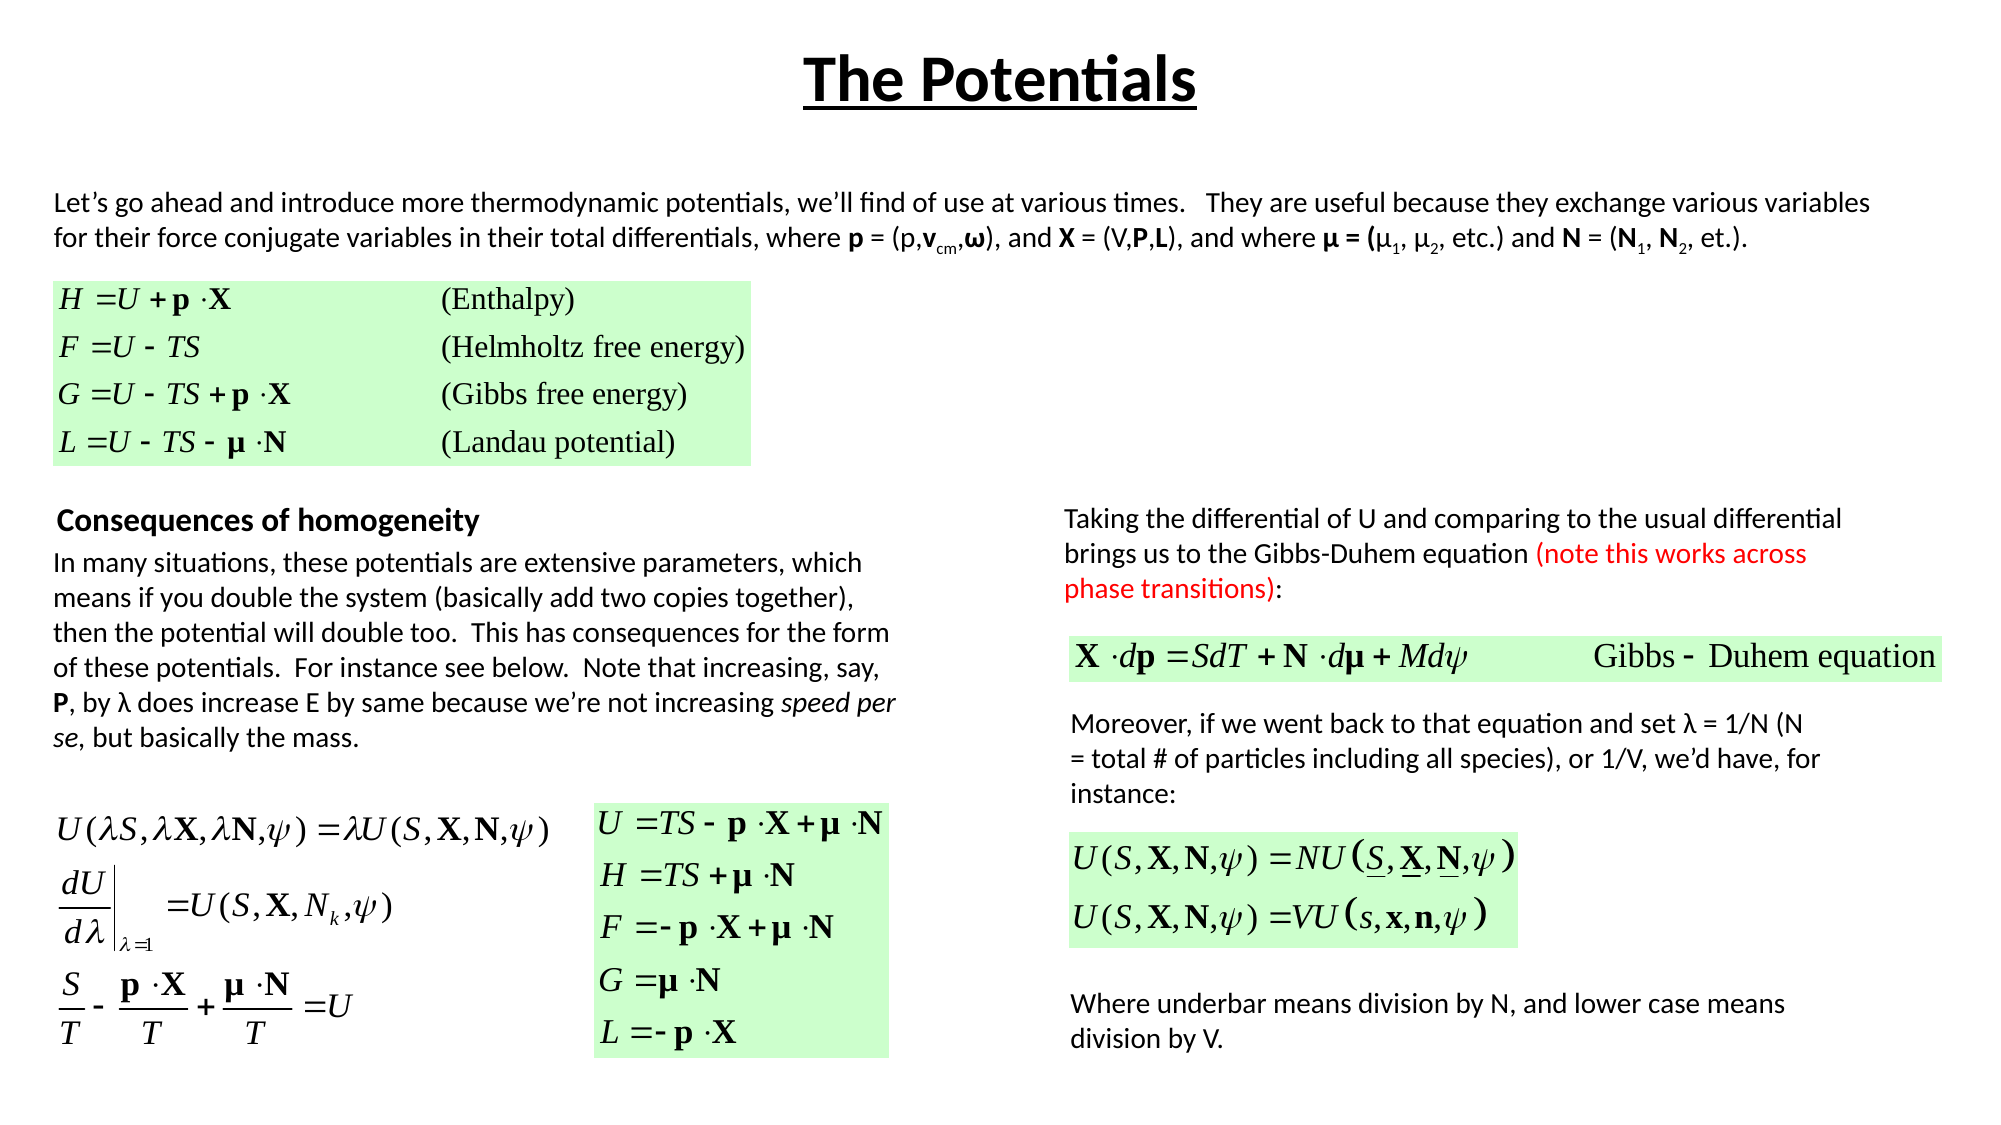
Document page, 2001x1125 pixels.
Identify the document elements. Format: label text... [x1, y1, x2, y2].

text_box Where underbar means division by N, and lower case means division by V. [1055, 977, 1839, 1063]
text_box Consequences of homogeneity [42, 490, 496, 535]
text_box The Potentials [681, 12, 1318, 124]
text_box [1069, 635, 1943, 683]
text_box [1069, 832, 1518, 949]
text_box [593, 802, 889, 1058]
text_box Let’s go ahead and introduce more thermodynamic potentials, we’ll find of use at various times. They are useful because they exchange various variables for their force conjugate variables in their total differentials, where p = (p,vcm,ω), and X = (V,P,L), and where μ = (μ1, μ2, etc.) and N = (N1, N2, et.). [39, 176, 1925, 266]
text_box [53, 281, 752, 466]
text_box Moreover, if we went back to that equation and set λ = 1/N (N = total # of particles including all species), or 1/V, we’d have, for instance: [1055, 696, 1839, 817]
text_box In many situations, these potentials are extensive parameters, which means if you double the system (basically add two copies together), then the potential will double too. This has consequences for the form of these potentials. For instance see below. Note that increasing, say, P, by λ does increase E by same because we’re not increasing speed per se, but basically the mass. [38, 535, 925, 761]
text_box Taking the differential of U and comparing to the usual differential brings us to the Gibbs-Duhem equation (note this works across phase transitions): [1049, 491, 1885, 612]
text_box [53, 807, 557, 1052]
